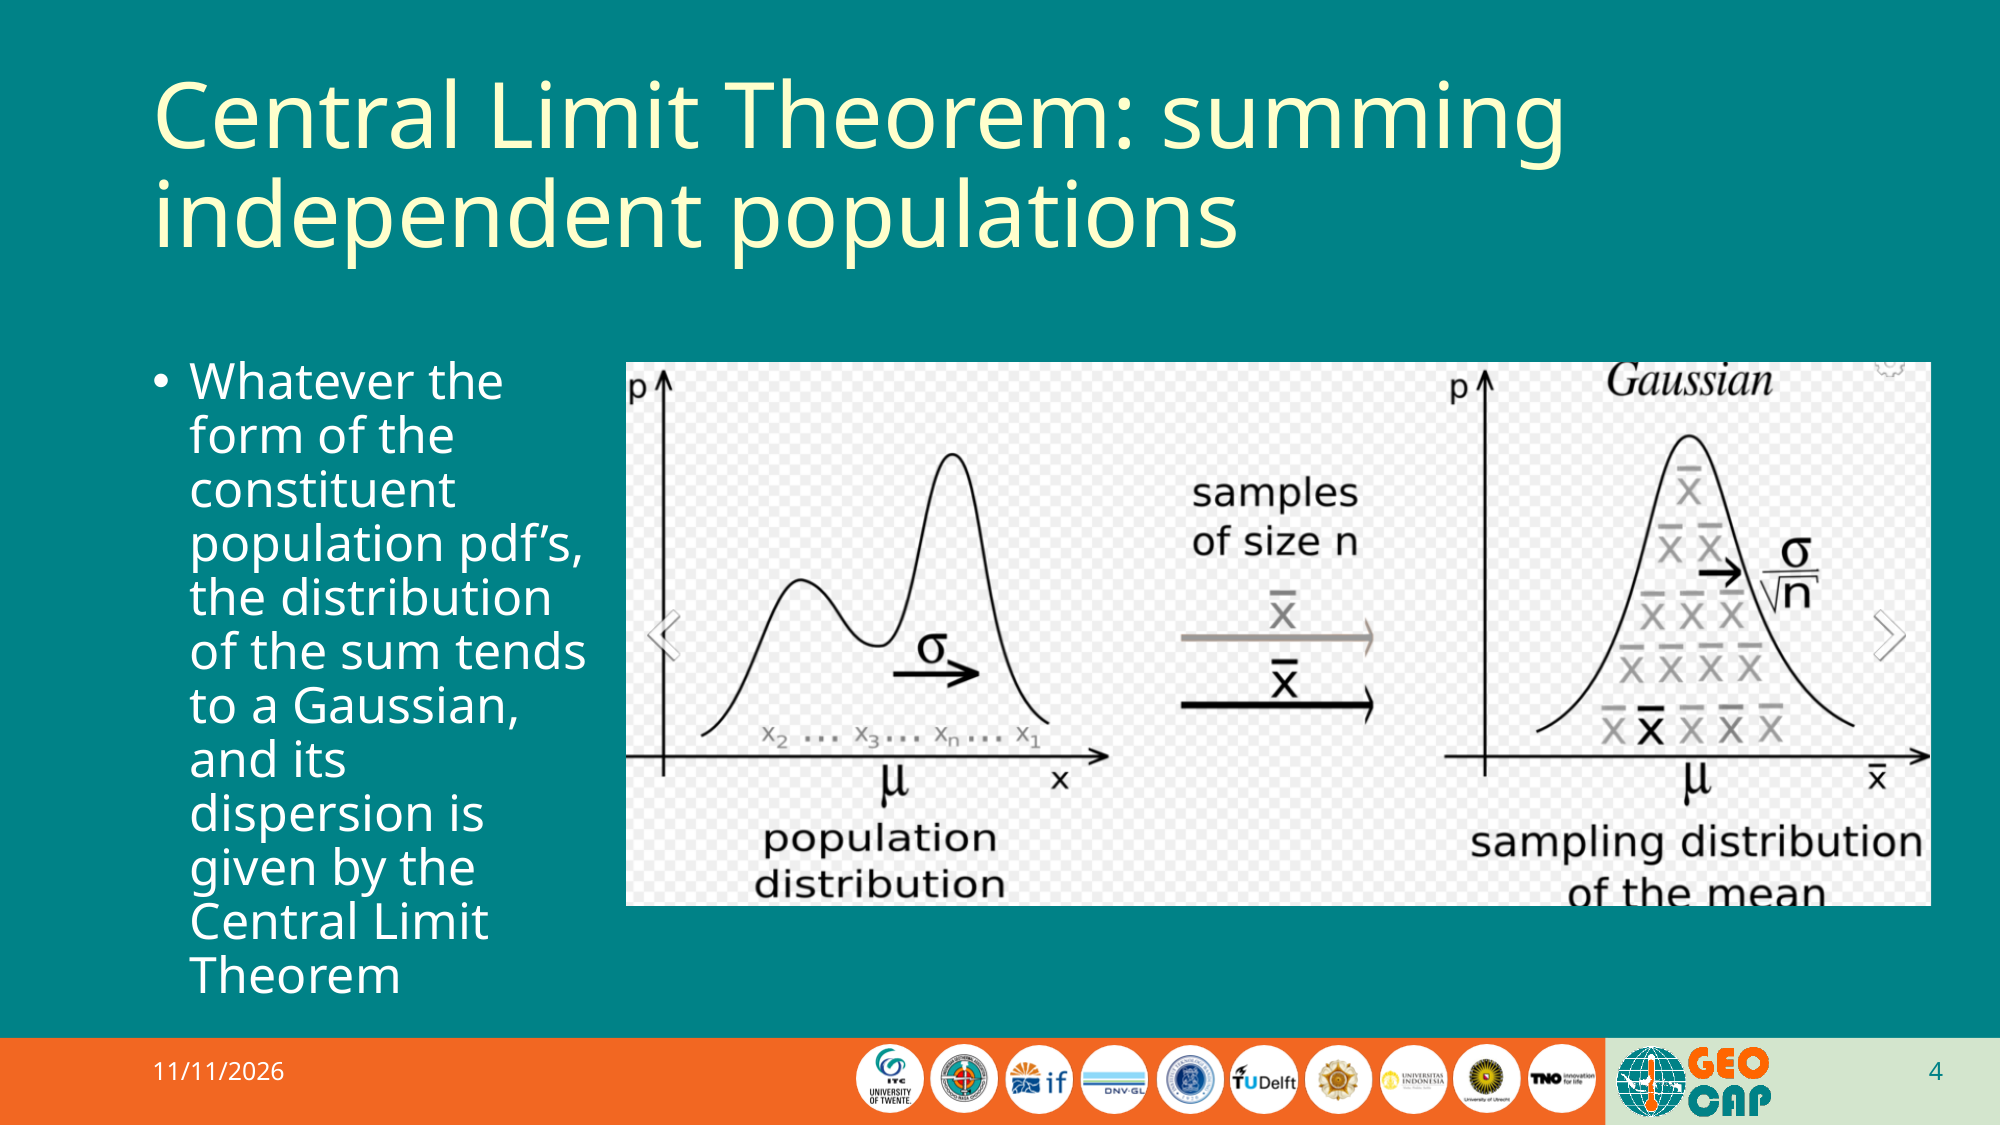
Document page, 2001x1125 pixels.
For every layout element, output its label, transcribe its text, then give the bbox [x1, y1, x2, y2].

picture [1616, 1046, 1771, 1117]
picture [626, 362, 1932, 906]
picture [856, 1044, 1596, 1114]
title Central Limit Theorem: summing independent populations [137, 59, 1863, 278]
list Whatever the form of the constituent population pdf’s, the distribution of the sum tends to a Gaussian, and its dispersion is given by the Central Limit Theorem [137, 349, 606, 1021]
